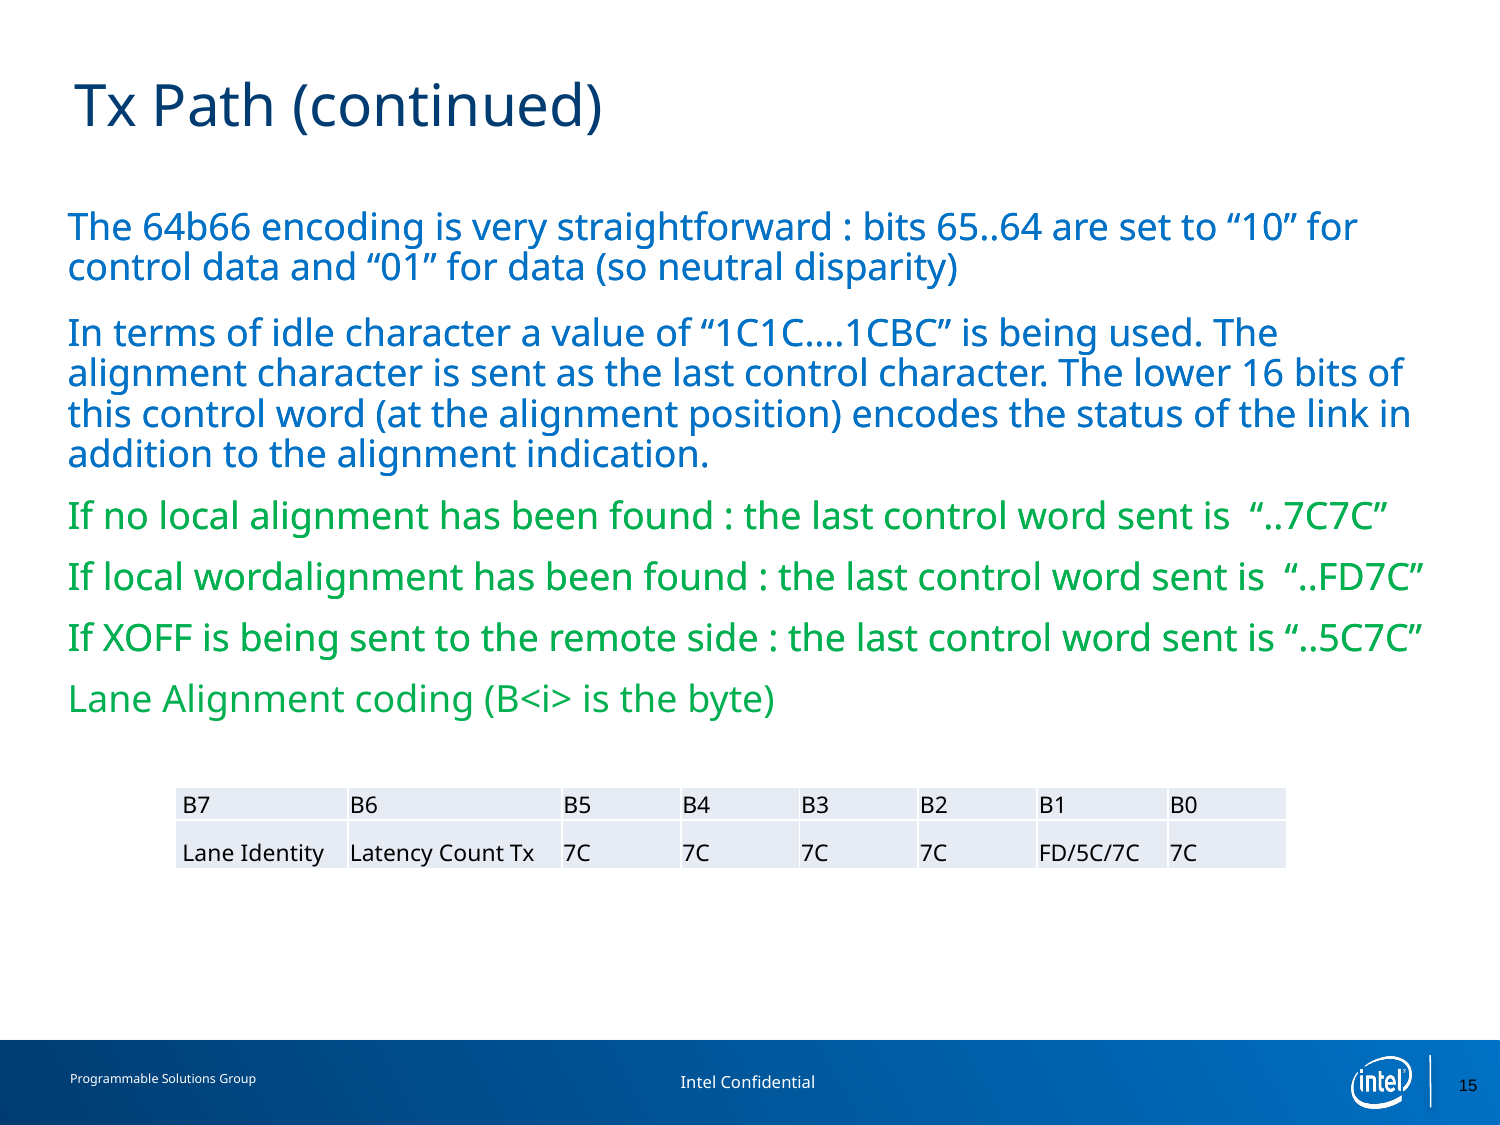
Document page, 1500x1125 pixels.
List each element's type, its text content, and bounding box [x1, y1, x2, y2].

table_cell FD/5C/7C [1038, 821, 1167, 868]
table_cell 7C [563, 821, 680, 868]
slide_number 15 [1127, 1055, 1478, 1116]
table_cell 7C [682, 821, 799, 868]
table_header B2 [919, 788, 1036, 819]
table_header B5 [563, 788, 680, 819]
text_box The 64b66 encoding is very straightforward : bits 65..64 are set to “10” for control data and “01” for data (so neutral disparity) In terms of idle character a value of “1C1C….1CBC” is being used. The alignment character is sent as the last control character. The lower 16 bits of this control word (at the alignment position) encodes the status of the link in addition to the alignment indication. If no local alignment has been found : the last control word sent is “..7C7C” If local wordalignment has been found : the last control word sent is “..FD7C” If XOFF is being sent to the remote side : the last control word sent is “..5C7C” Lane Alignment coding (B<i> is the byte) [67, 207, 1463, 1033]
table_header B4 [682, 788, 799, 819]
table_header B0 [1169, 788, 1286, 819]
table_cell 7C [1169, 821, 1286, 868]
table_header B7 [176, 788, 347, 819]
table_cell Lane Identity [176, 821, 347, 868]
title Tx Path (continued) [74, 67, 1425, 207]
table_header B1 [1038, 788, 1167, 819]
table_cell Latency Count Tx [349, 821, 561, 868]
table_cell 7C [800, 821, 917, 868]
table_header B6 [349, 788, 561, 819]
table_header B3 [800, 788, 917, 819]
table_cell 7C [919, 821, 1036, 868]
